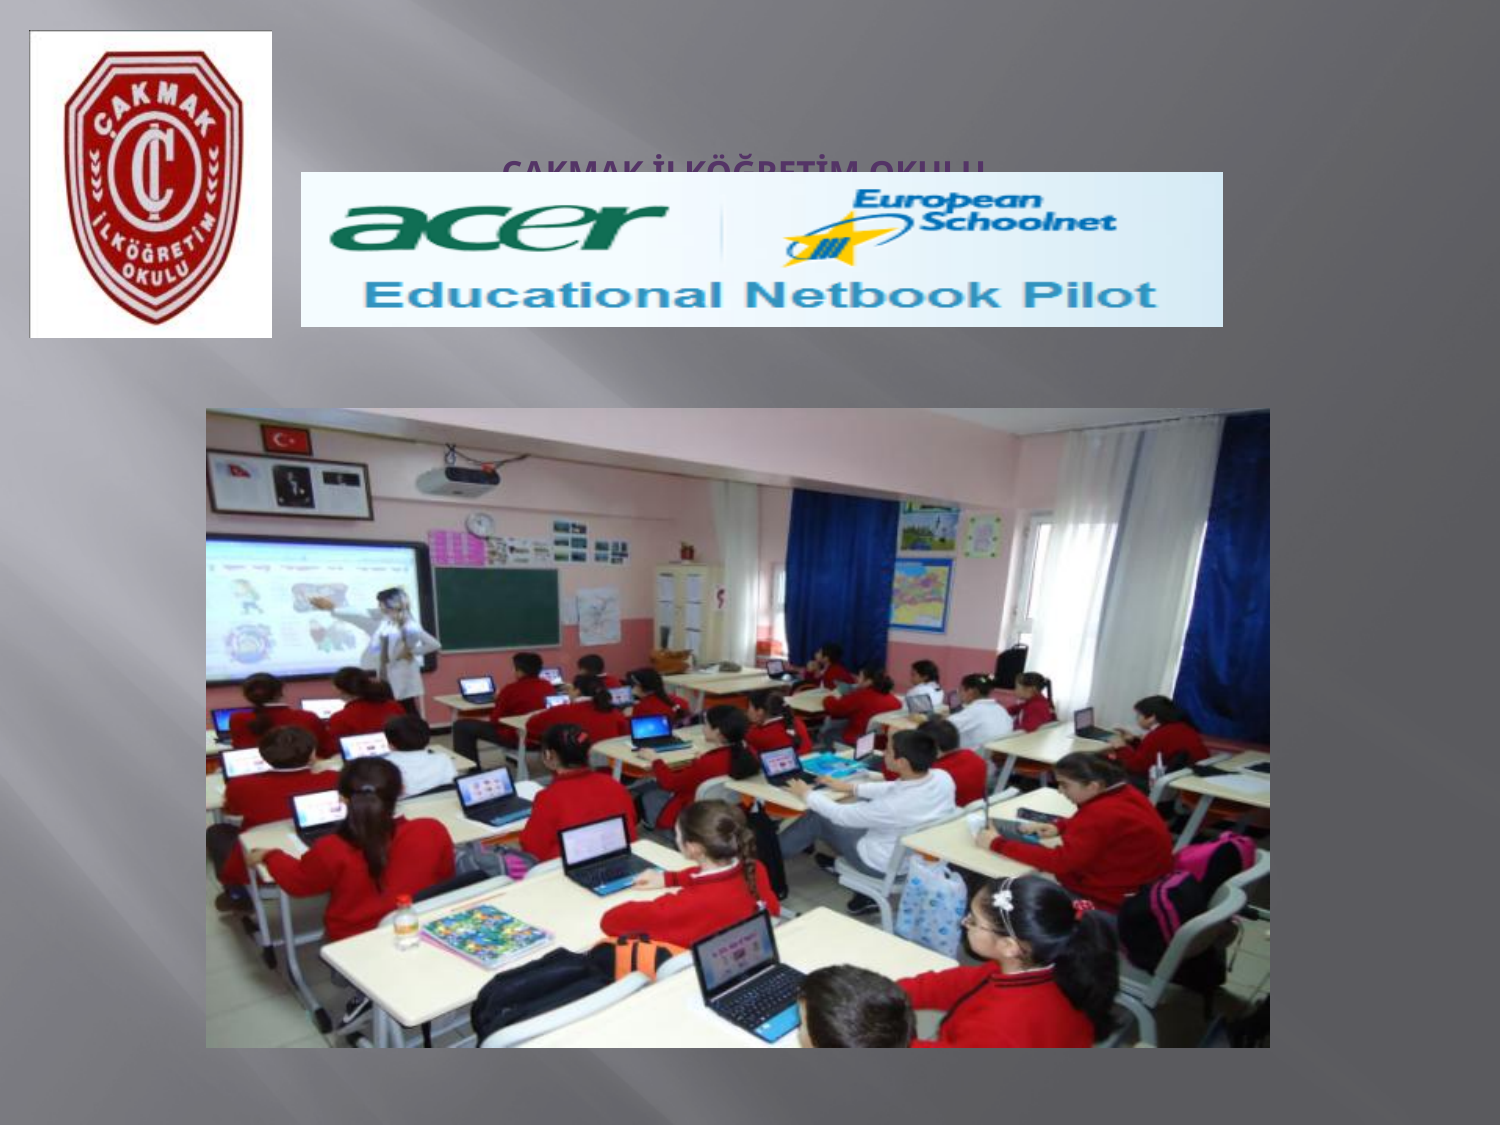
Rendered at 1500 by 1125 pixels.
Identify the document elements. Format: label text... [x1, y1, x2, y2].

picture [206, 408, 1270, 1048]
title CAKMAK İLKÖĞRETİM OKULU [272, 30, 1420, 232]
picture [300, 172, 1223, 327]
picture [29, 30, 272, 339]
